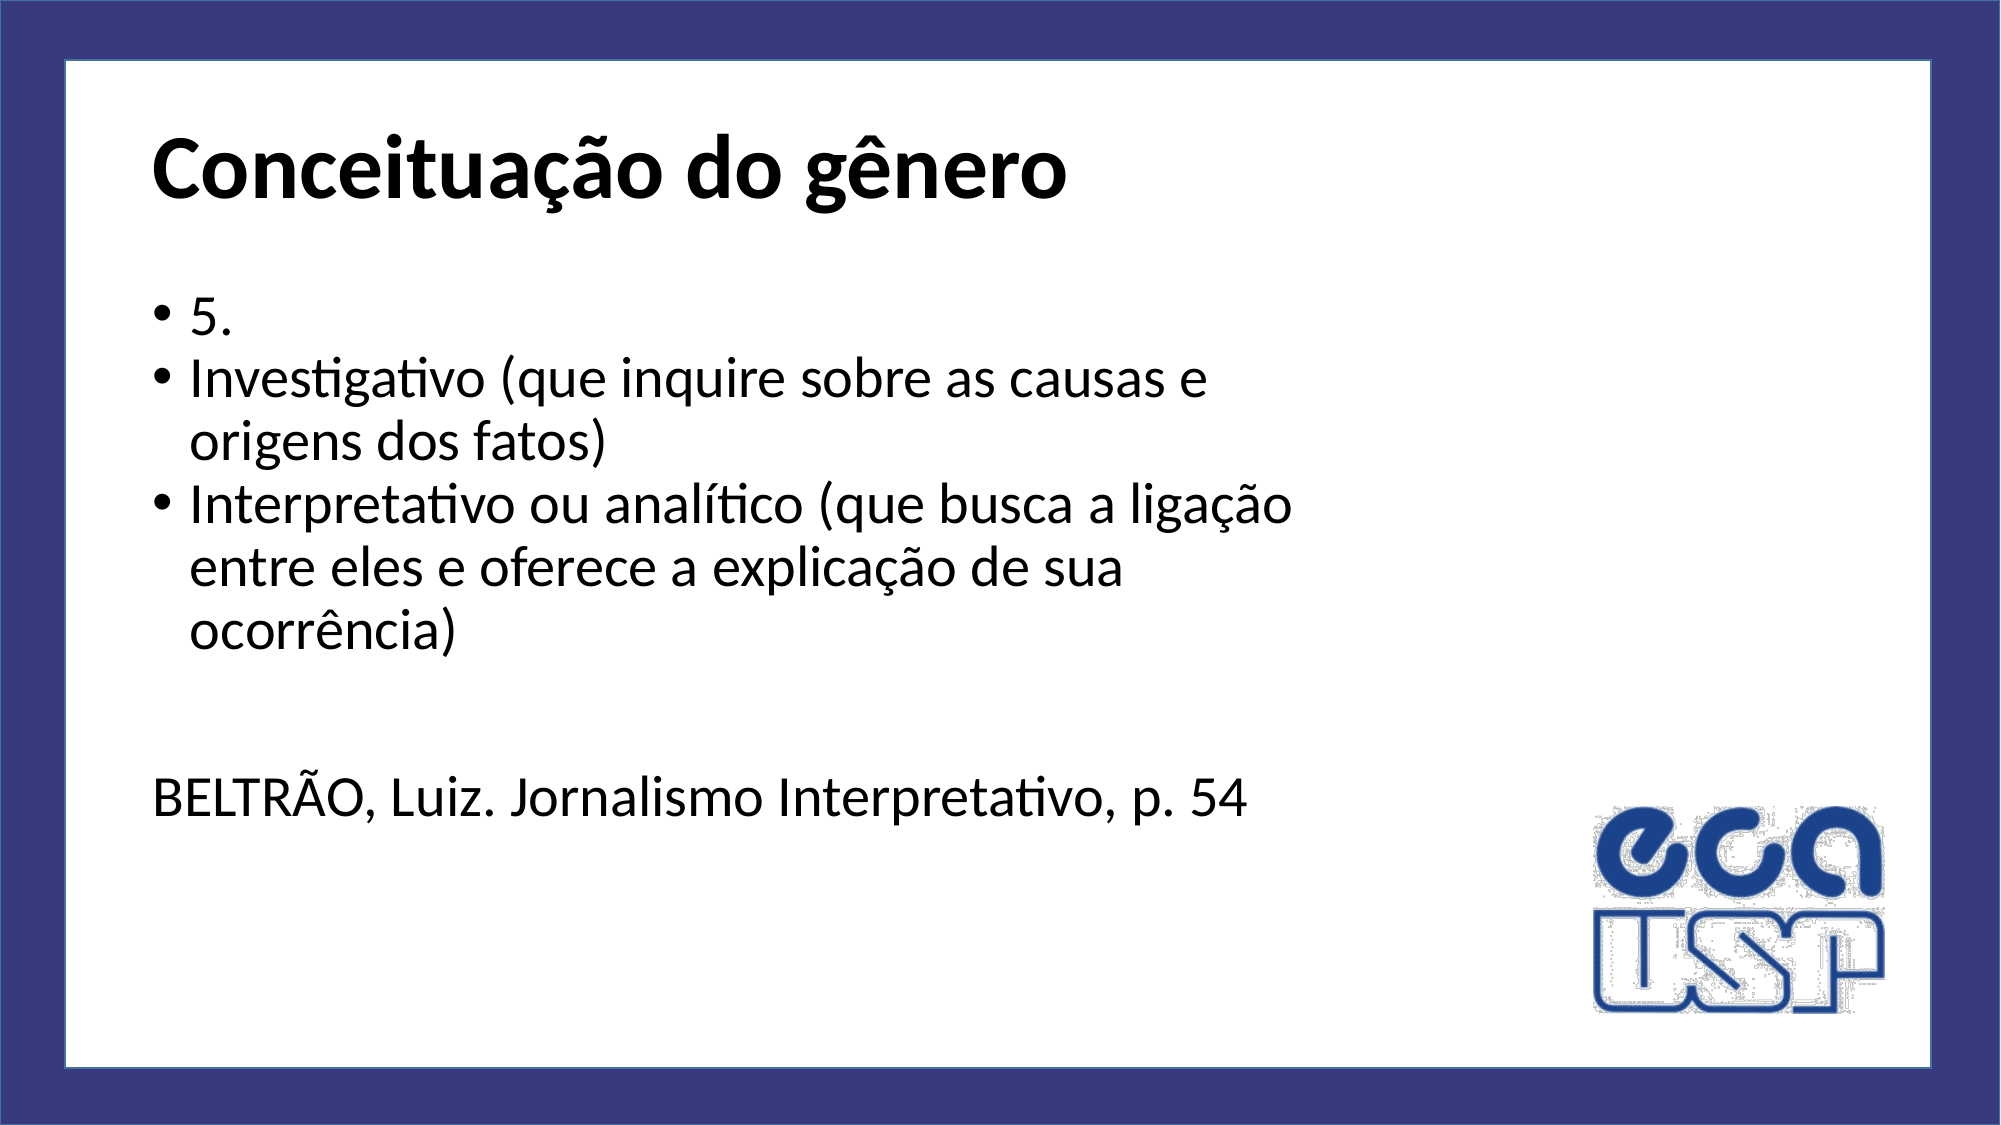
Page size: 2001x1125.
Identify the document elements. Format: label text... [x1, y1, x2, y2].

list 5. Investigativo (que inquire sobre as causas e origens dos fatos) Interpretativo ou analítico (que busca a ligação entre eles e oferece a explicação de sua ocorrência) BELTRÃO, Luiz. Jornalismo Interpretativo, p. 54 [137, 277, 1402, 1082]
picture [1593, 806, 1885, 1014]
title Conceituação do gênero [137, 59, 1863, 278]
